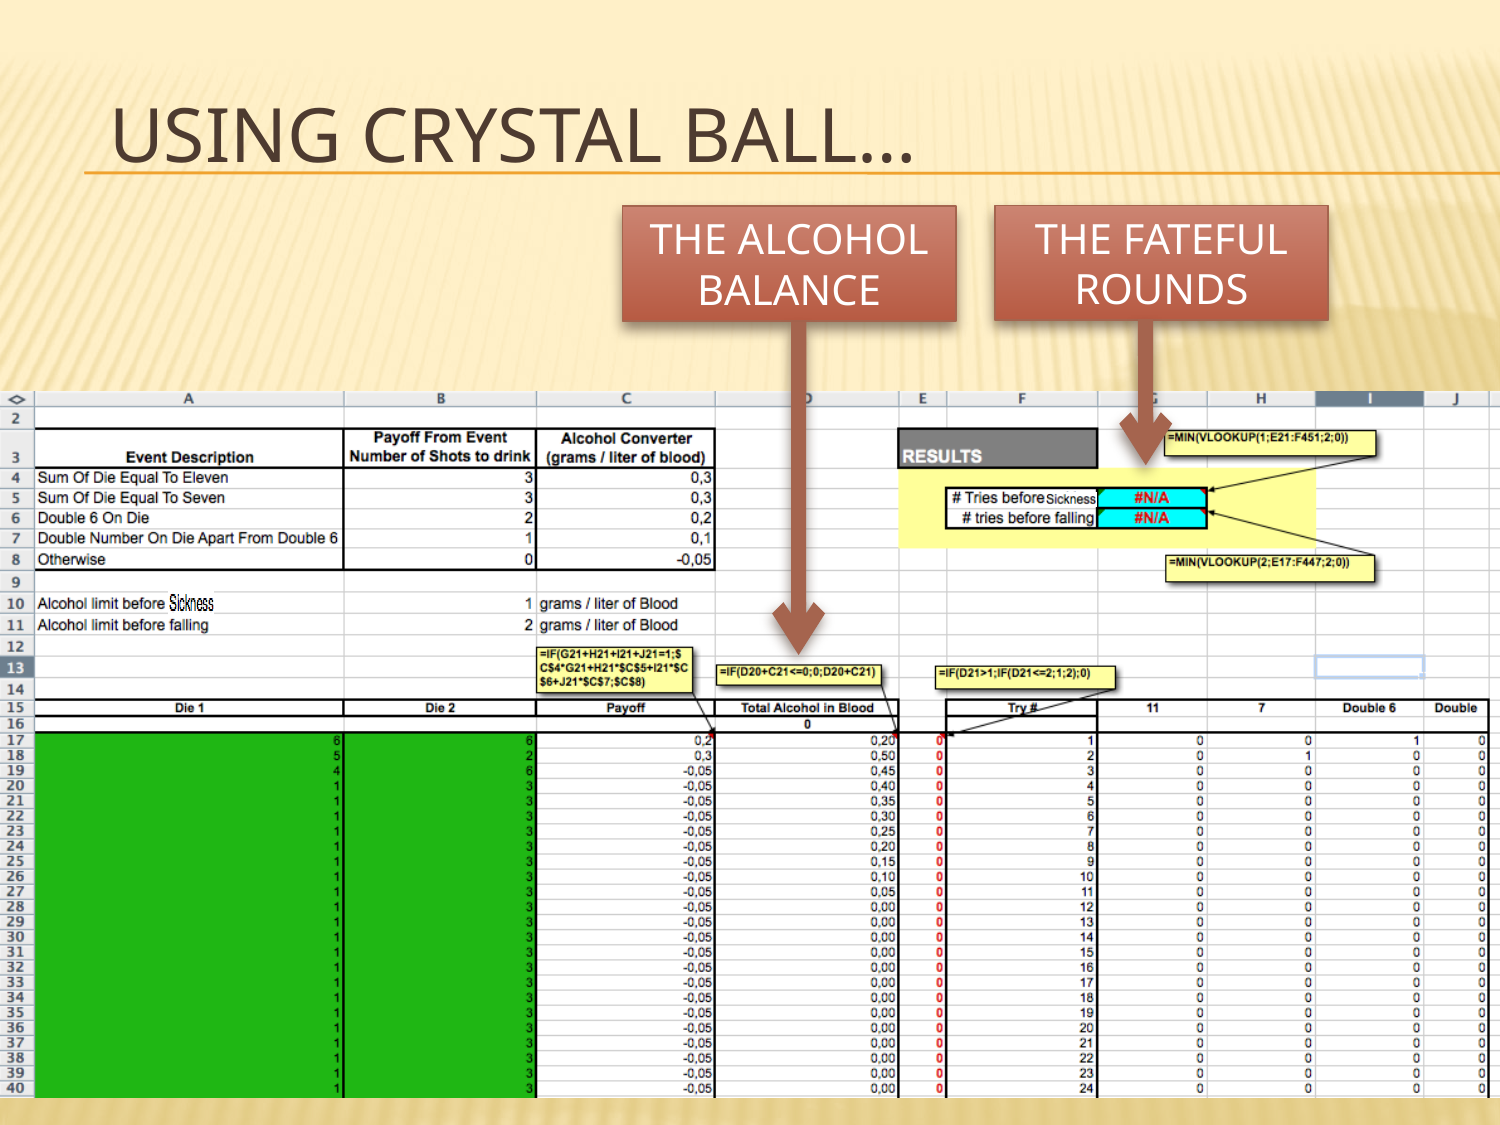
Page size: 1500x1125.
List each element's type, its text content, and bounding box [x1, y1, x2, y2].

title Using Crystal Ball… [94, 64, 1500, 201]
text_box THE FATEFUL ROUNDS [994, 205, 1329, 321]
text_box THE ALCOHOL BALANCE [622, 205, 957, 322]
picture [0, 391, 1500, 1098]
